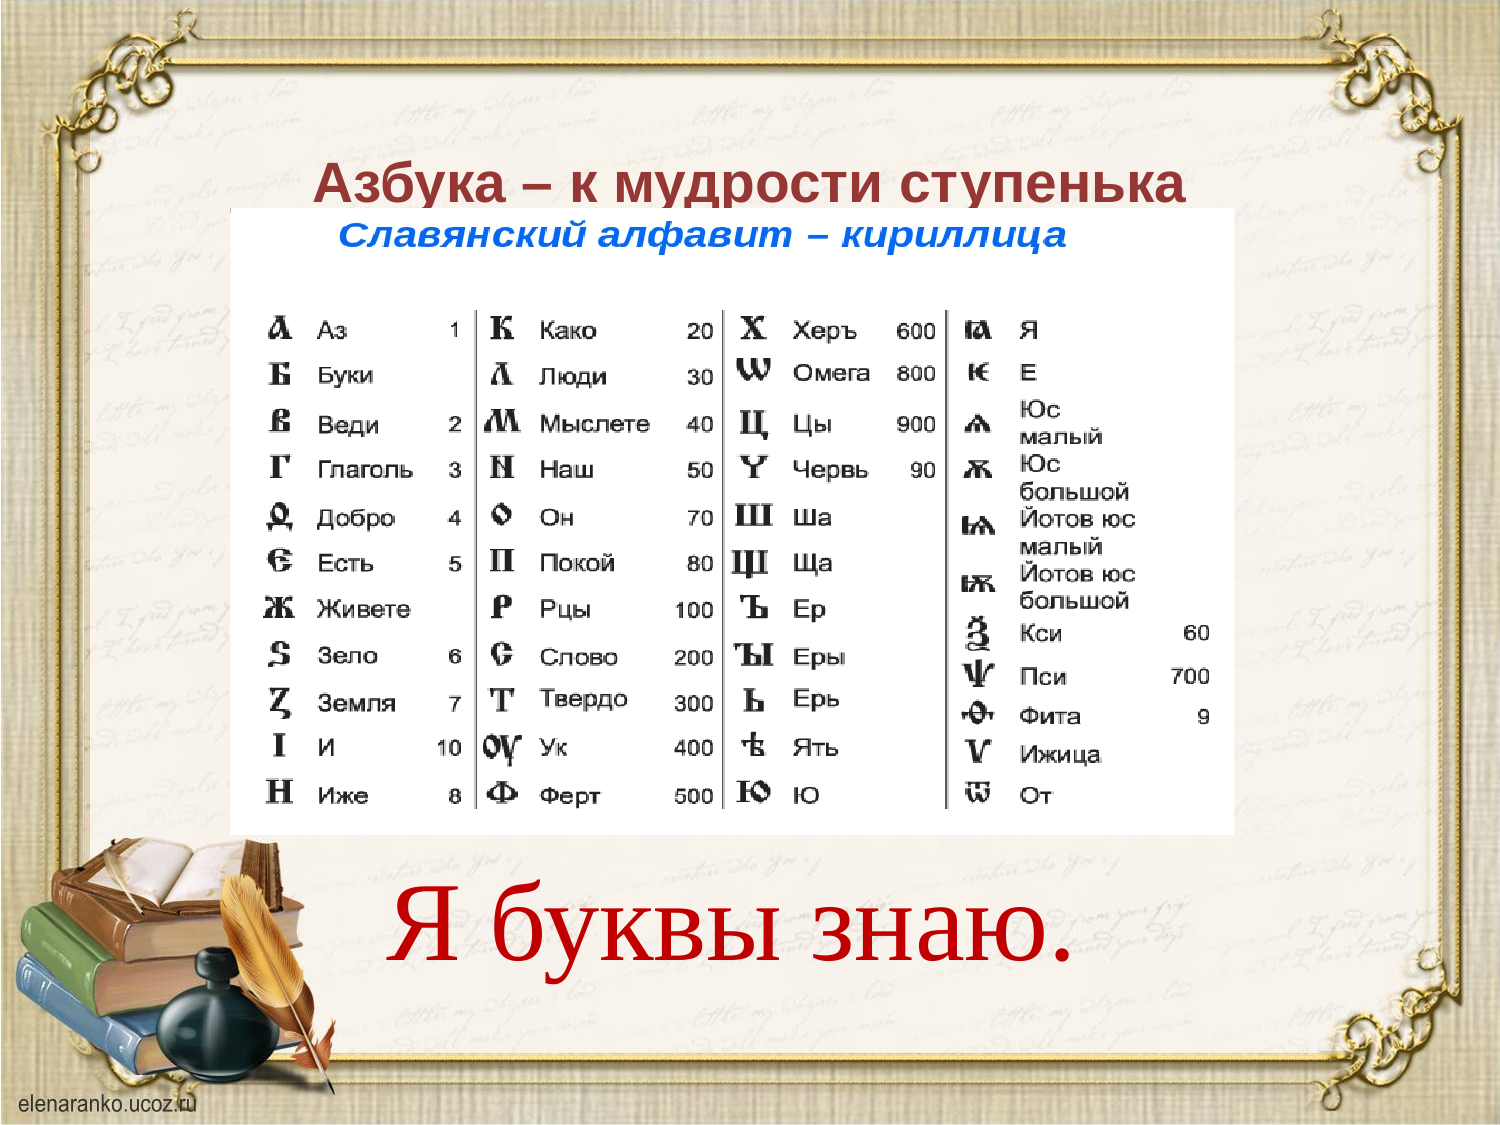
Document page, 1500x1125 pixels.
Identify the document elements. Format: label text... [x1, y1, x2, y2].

picture [0, 0, 1500, 1125]
text_box Я буквы знаю. [371, 840, 1435, 991]
title Азбука – к мудрости ступенька [75, 137, 1425, 291]
